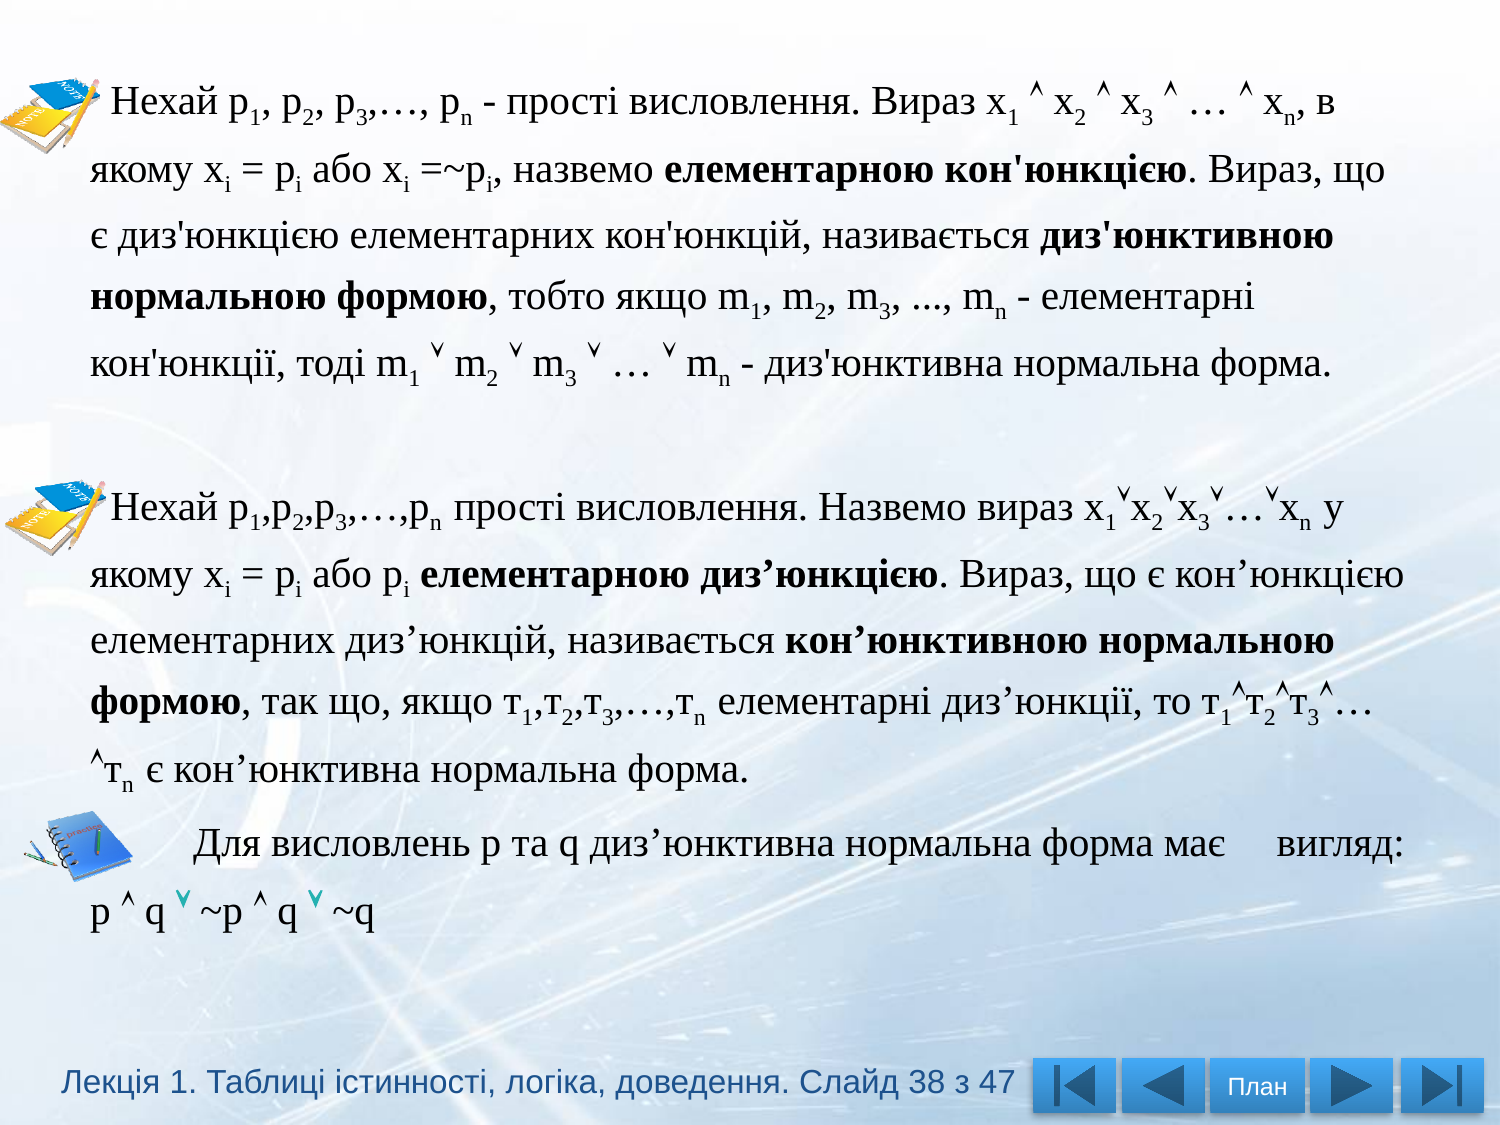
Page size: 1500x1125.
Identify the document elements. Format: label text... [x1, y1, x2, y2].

list Нехай p1, p2, р3,…, рn - прості висловлення. Вираз х1  х2  x3  …  хn, в якому хi = рi або xi =~pi, назвемо елементарною кон'юнкцією. Вираз, що є диз'юнкцією елементарних кон'юнкцій, називається диз'юнктивною нормальною формою, тобто якщо m1, m2, m3, ..., mn - елементарні кон'юнкції, тоді m1  m2  m3  …  mn - диз'юнктивна нормальна форма. Нехай р1,p2,p3,…,pn прості висловлення. Назвемо вираз x1x2х3…хn у якому хі = рі або рі елементарною диз’юнкцією. Вираз, що є кон’юнкцією елементарних диз’юнкцій, називається кон’юнктивною нормальною формою, так що, якщо т1,т2,т3,…,тn елементарні диз’юнкції, то т1т2т3…тn є кон’юнктивна нормальна форма. Для висловлень р та q диз’юнктивна нормальна форма має вигляд: р  q  ~р  q  ~q [75, 54, 1425, 1056]
text_box Лекція 1. Таблиці істинності, логіка, доведення. Слайд 38 з 47 [46, 1052, 1033, 1107]
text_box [1033, 1058, 1484, 1114]
picture [0, 0, 1500, 1125]
